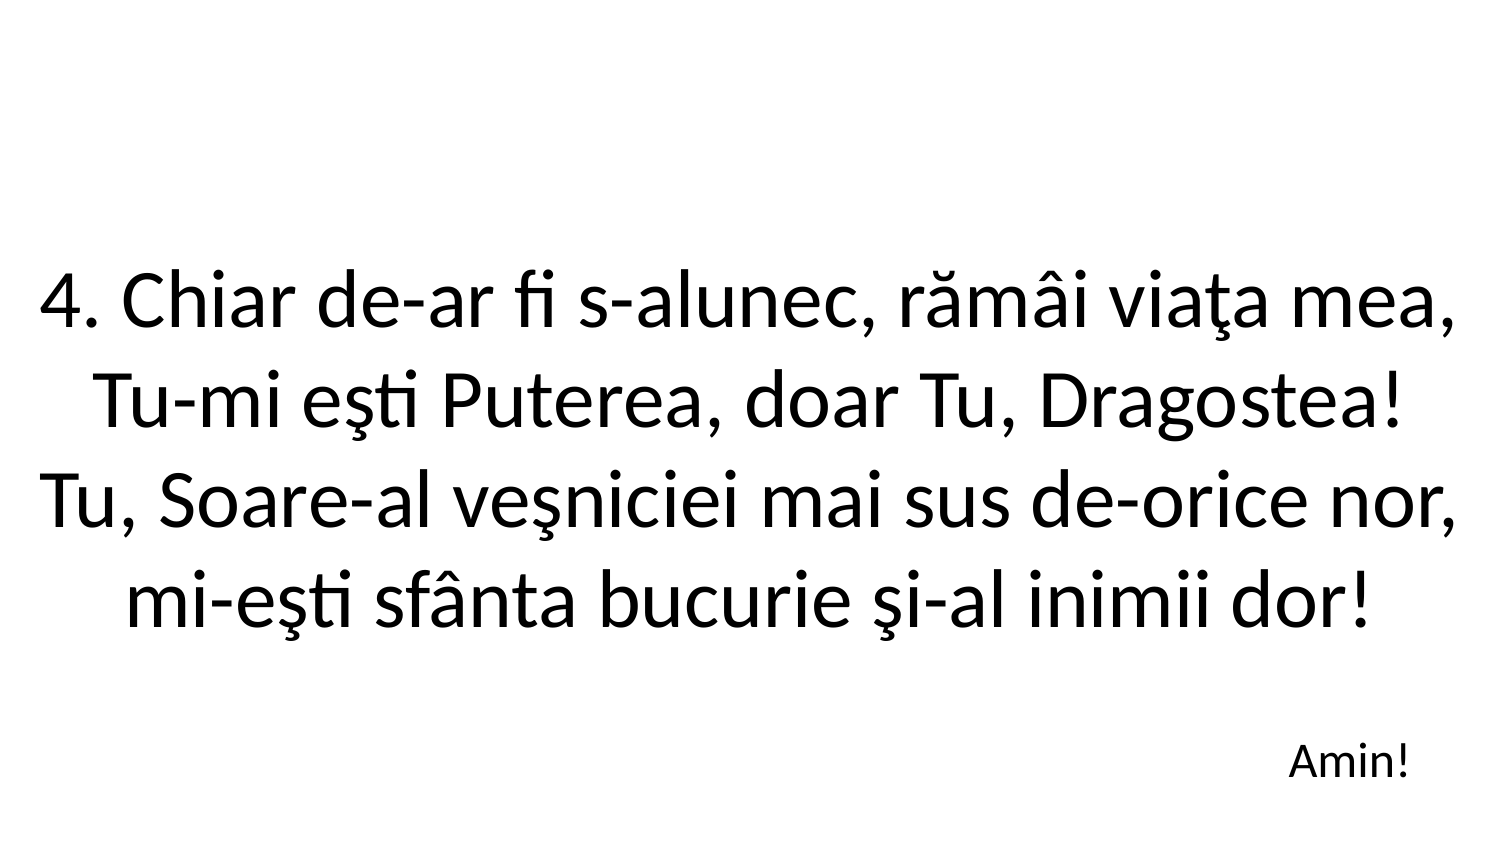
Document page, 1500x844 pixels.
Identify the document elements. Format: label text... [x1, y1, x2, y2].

text_box 4. Chiar de-ar fi s-alunec, rămâi viaţa mea, Tu-mi eşti Puterea, doar Tu, Dragostea! Tu, Soare-al veşniciei mai sus de-orice nor, mi-eşti sfânta bucurie şi-al inimii dor! [24, 192, 1476, 652]
text_box Amin! [1273, 674, 1427, 795]
